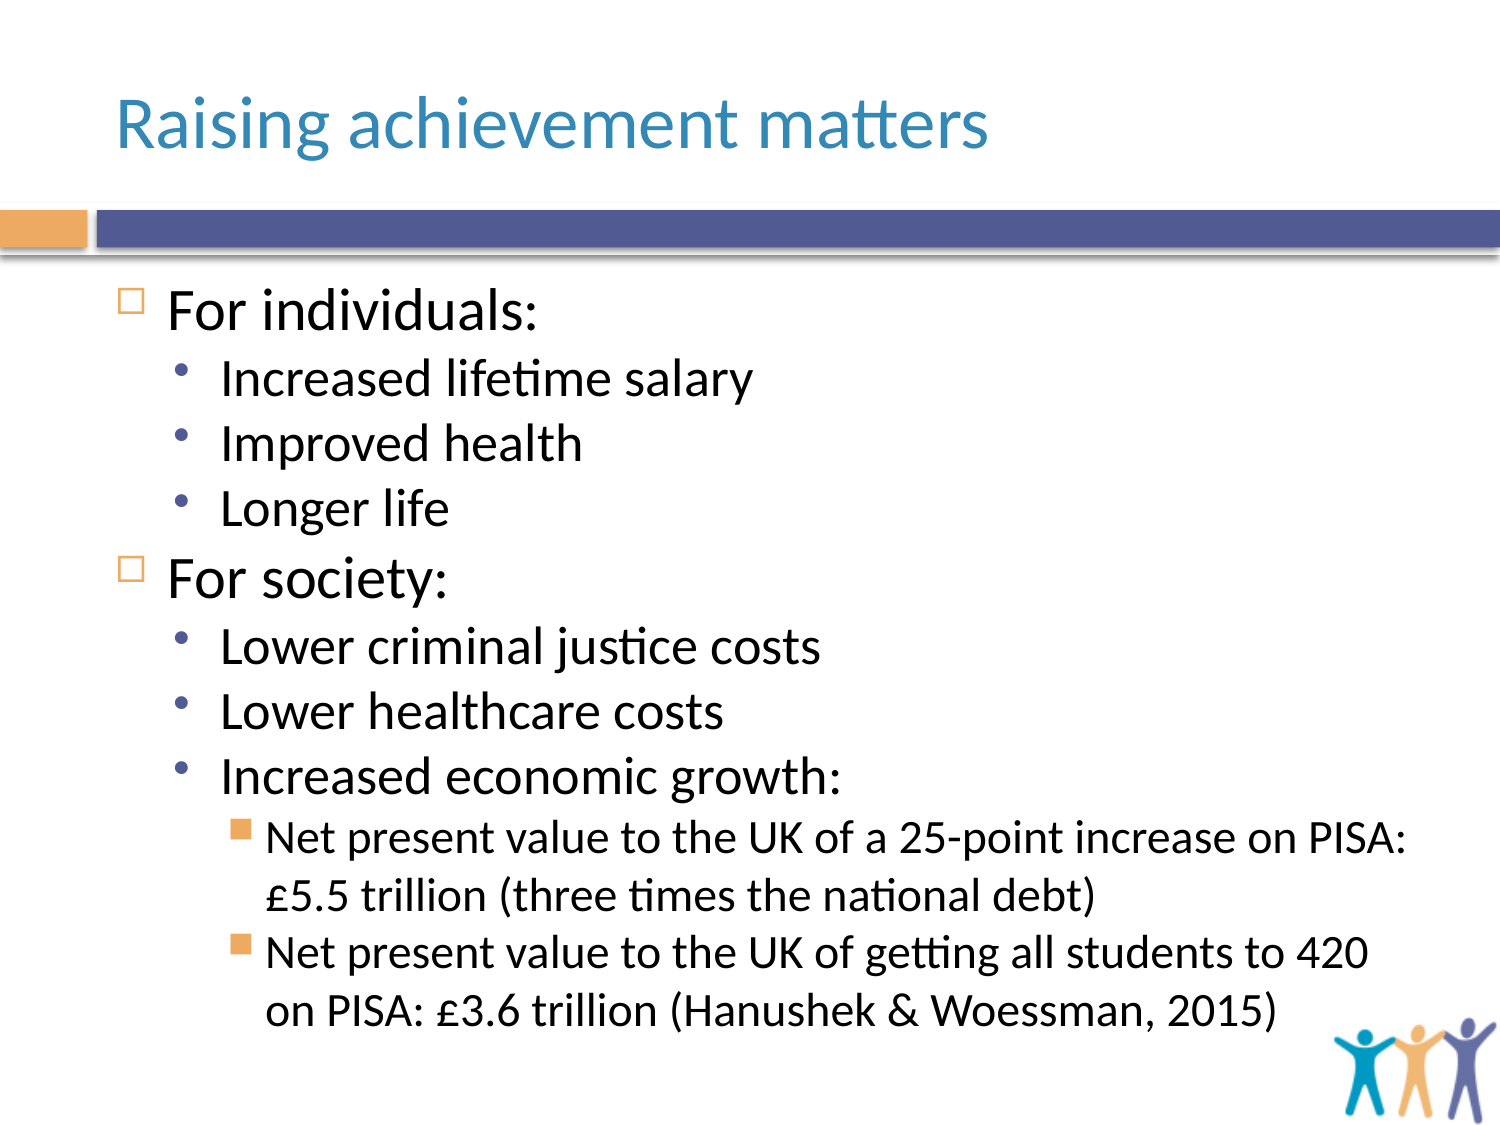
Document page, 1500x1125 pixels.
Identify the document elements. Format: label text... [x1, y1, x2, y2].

list For individuals: Increased lifetime salary Improved health Longer life For society: Lower criminal justice costs Lower healthcare costs Increased economic growth: Net present value to the UK of a 25-point increase on PISA: £5.5 trillion (three times the national debt) Net present value to the UK of getting all students to 420 on PISA: £3.6 trillion (Hanushek & Woessman, 2015) [100, 262, 1438, 1125]
title Raising achievement matters [100, 37, 1438, 200]
